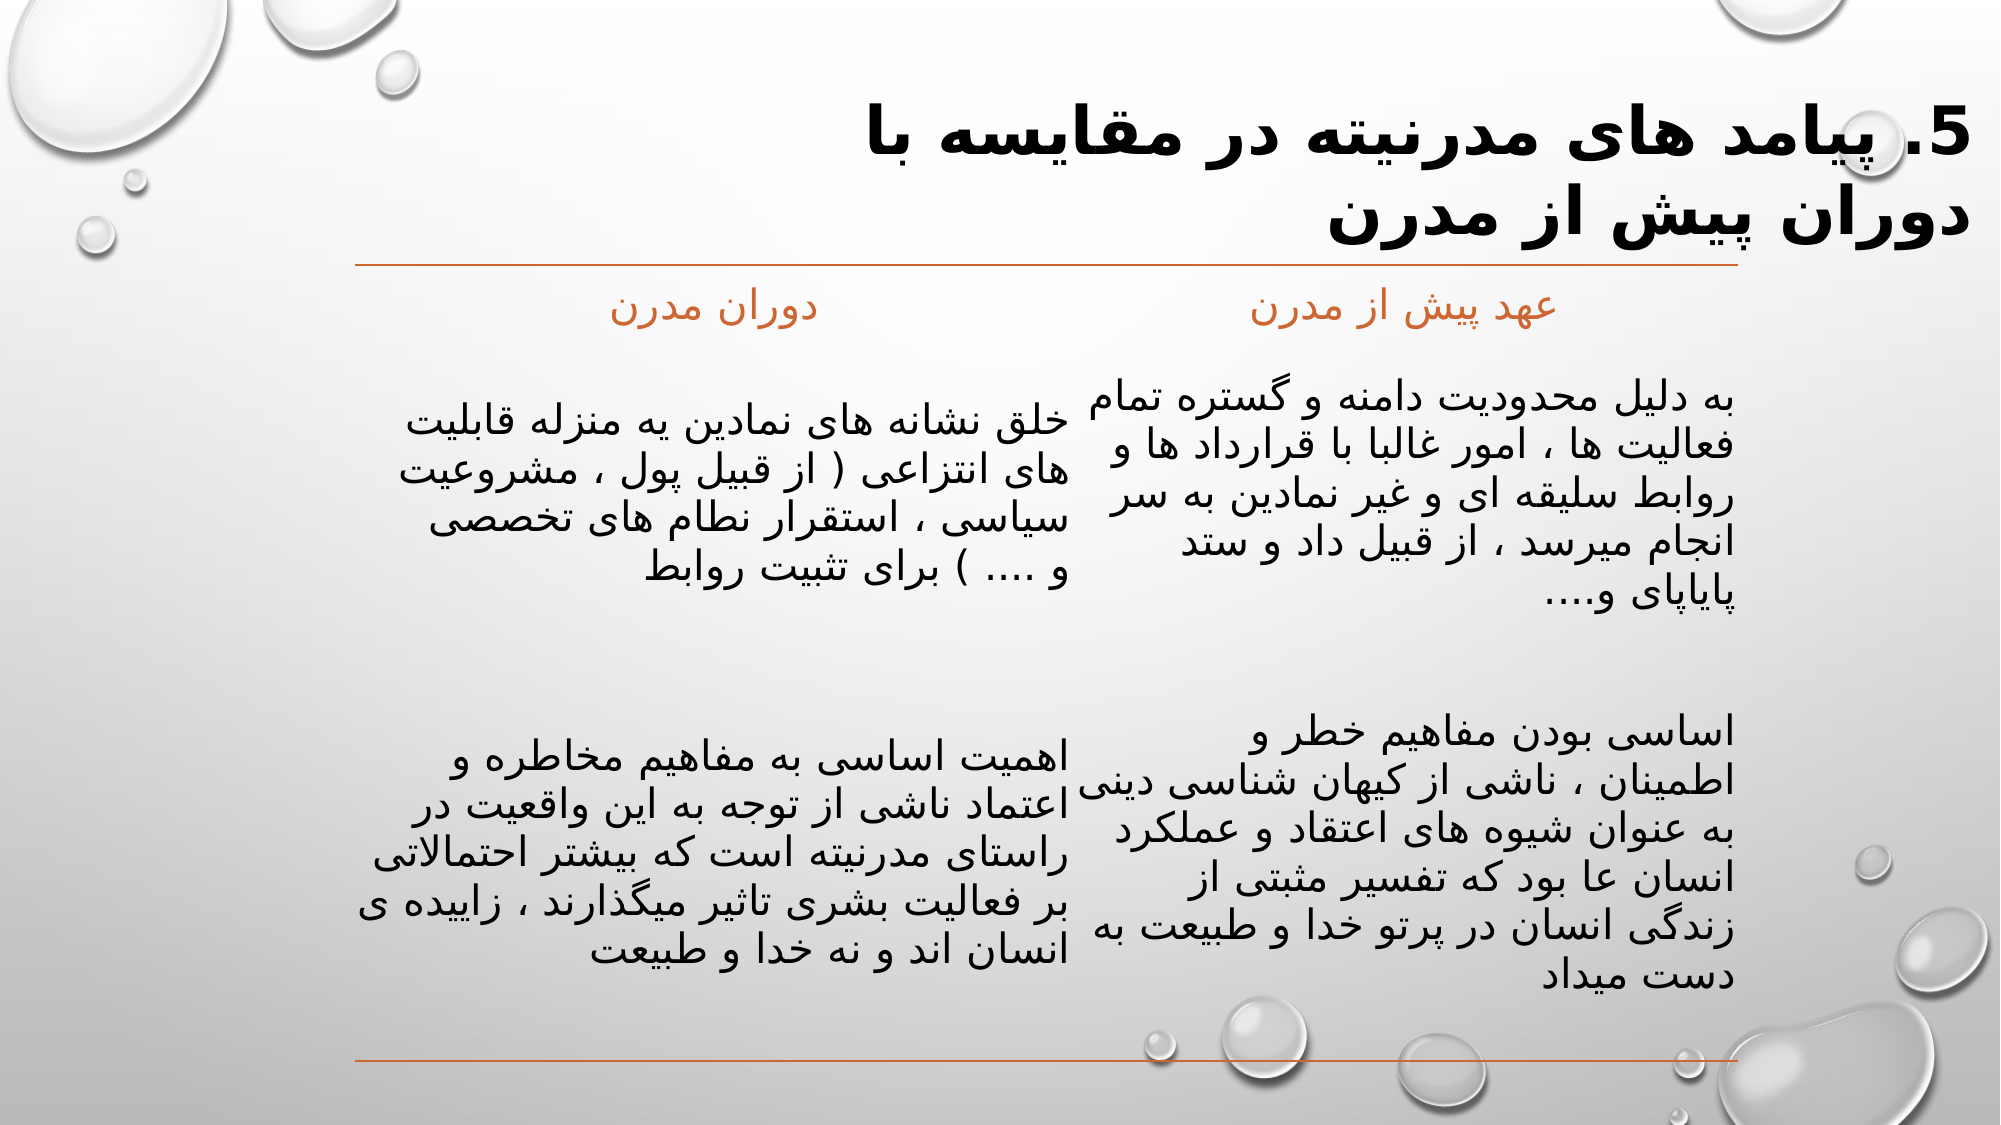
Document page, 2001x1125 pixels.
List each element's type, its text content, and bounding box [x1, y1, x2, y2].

table_cell اساسی بودن مفاهیم خطر و اطمینان ، ناشی از کیهان شناسی دینی به عنوان شیوه های اعتقاد و عملکرد انسان عا بود که تفسیر مثبتی از زندگی انسان در پرتو خدا و طبیعت به دست میداد [1072, 642, 1738, 1060]
table_header دوران مدرن [355, 266, 1072, 342]
table_cell خلق نشانه های نمادین یه منزله قابلیت های انتزاعی ( از قبیل پول ، مشروعیت سیاسی ، استقرار نطام های تخصصی و .... ) برای تثبیت روابط [355, 342, 1072, 642]
table_cell به دلیل محدودیت دامنه و گستره تمام فعالیت ها ، امور غالبا با قرارداد ها و روابط سلیقه ای و غیر نمادین به سر انجام میرسد ، از قبیل داد و ستد پایاپای و.... [1072, 342, 1738, 642]
text_box 5. پیامد های مدرنیته در مقایسه با دوران پیش از مدرن [653, 80, 1989, 256]
table_header عهد پیش از مدرن [1072, 266, 1738, 342]
table_cell اهمیت اساسی به مفاهیم مخاطره و اعتماد ناشی از توجه به این واقعیت در راستای مدرنیته است که بیشتر احتمالاتی بر فعالیت بشری تاثیر میگذارند ، زاییده ی انسان اند و نه خدا و طبیعت [355, 642, 1072, 1060]
picture [0, 0, 2000, 1125]
